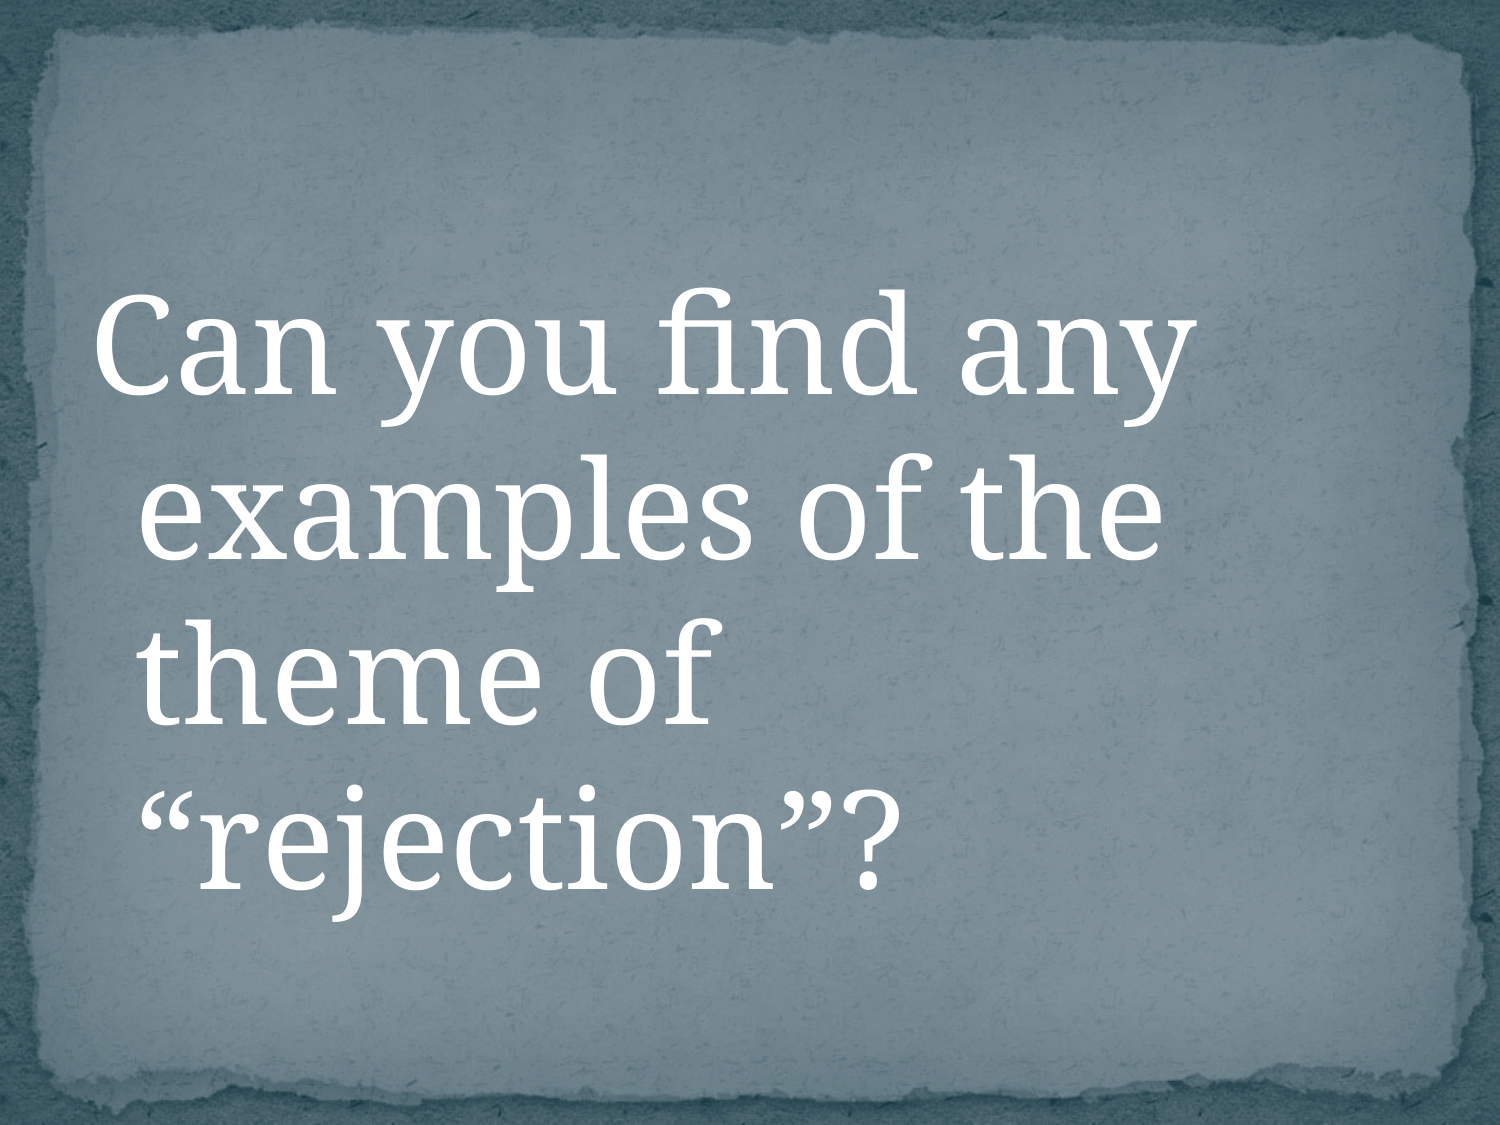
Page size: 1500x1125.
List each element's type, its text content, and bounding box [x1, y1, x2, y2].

list Can you find any examples of the theme of “rejection”? [75, 249, 1425, 1000]
